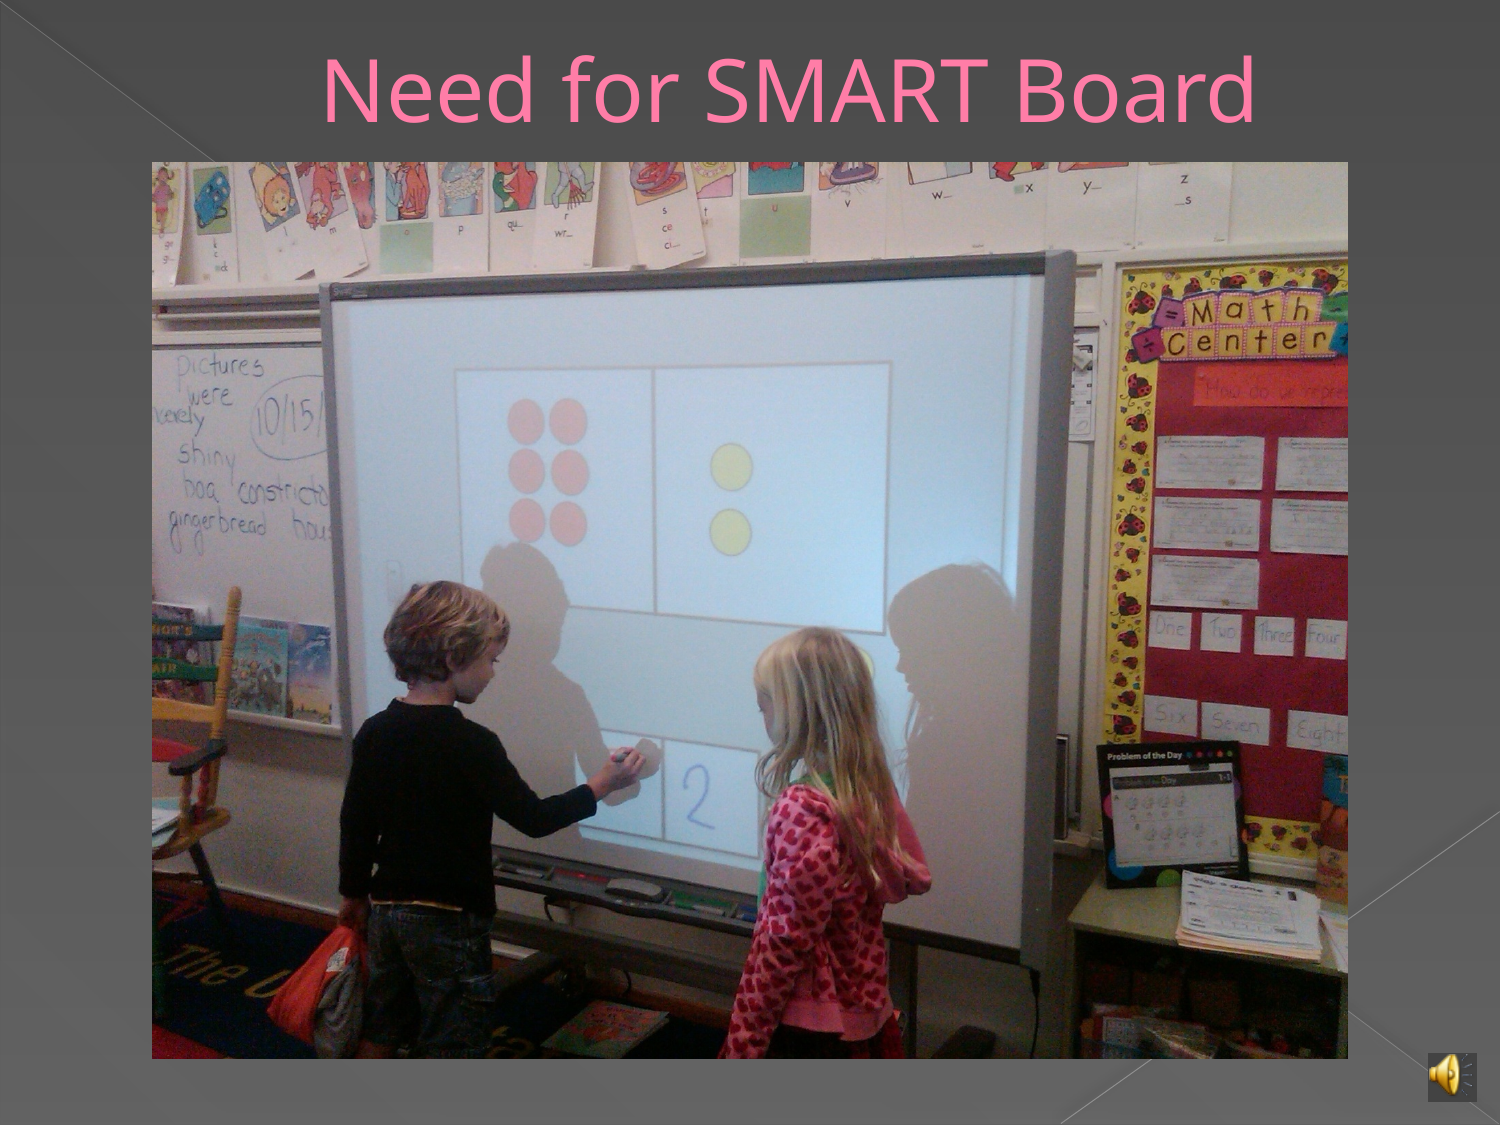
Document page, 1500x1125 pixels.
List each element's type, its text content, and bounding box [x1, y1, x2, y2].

title Need for SMART Board [75, 0, 1425, 175]
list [152, 162, 1348, 1060]
picture [1427, 1052, 1478, 1103]
